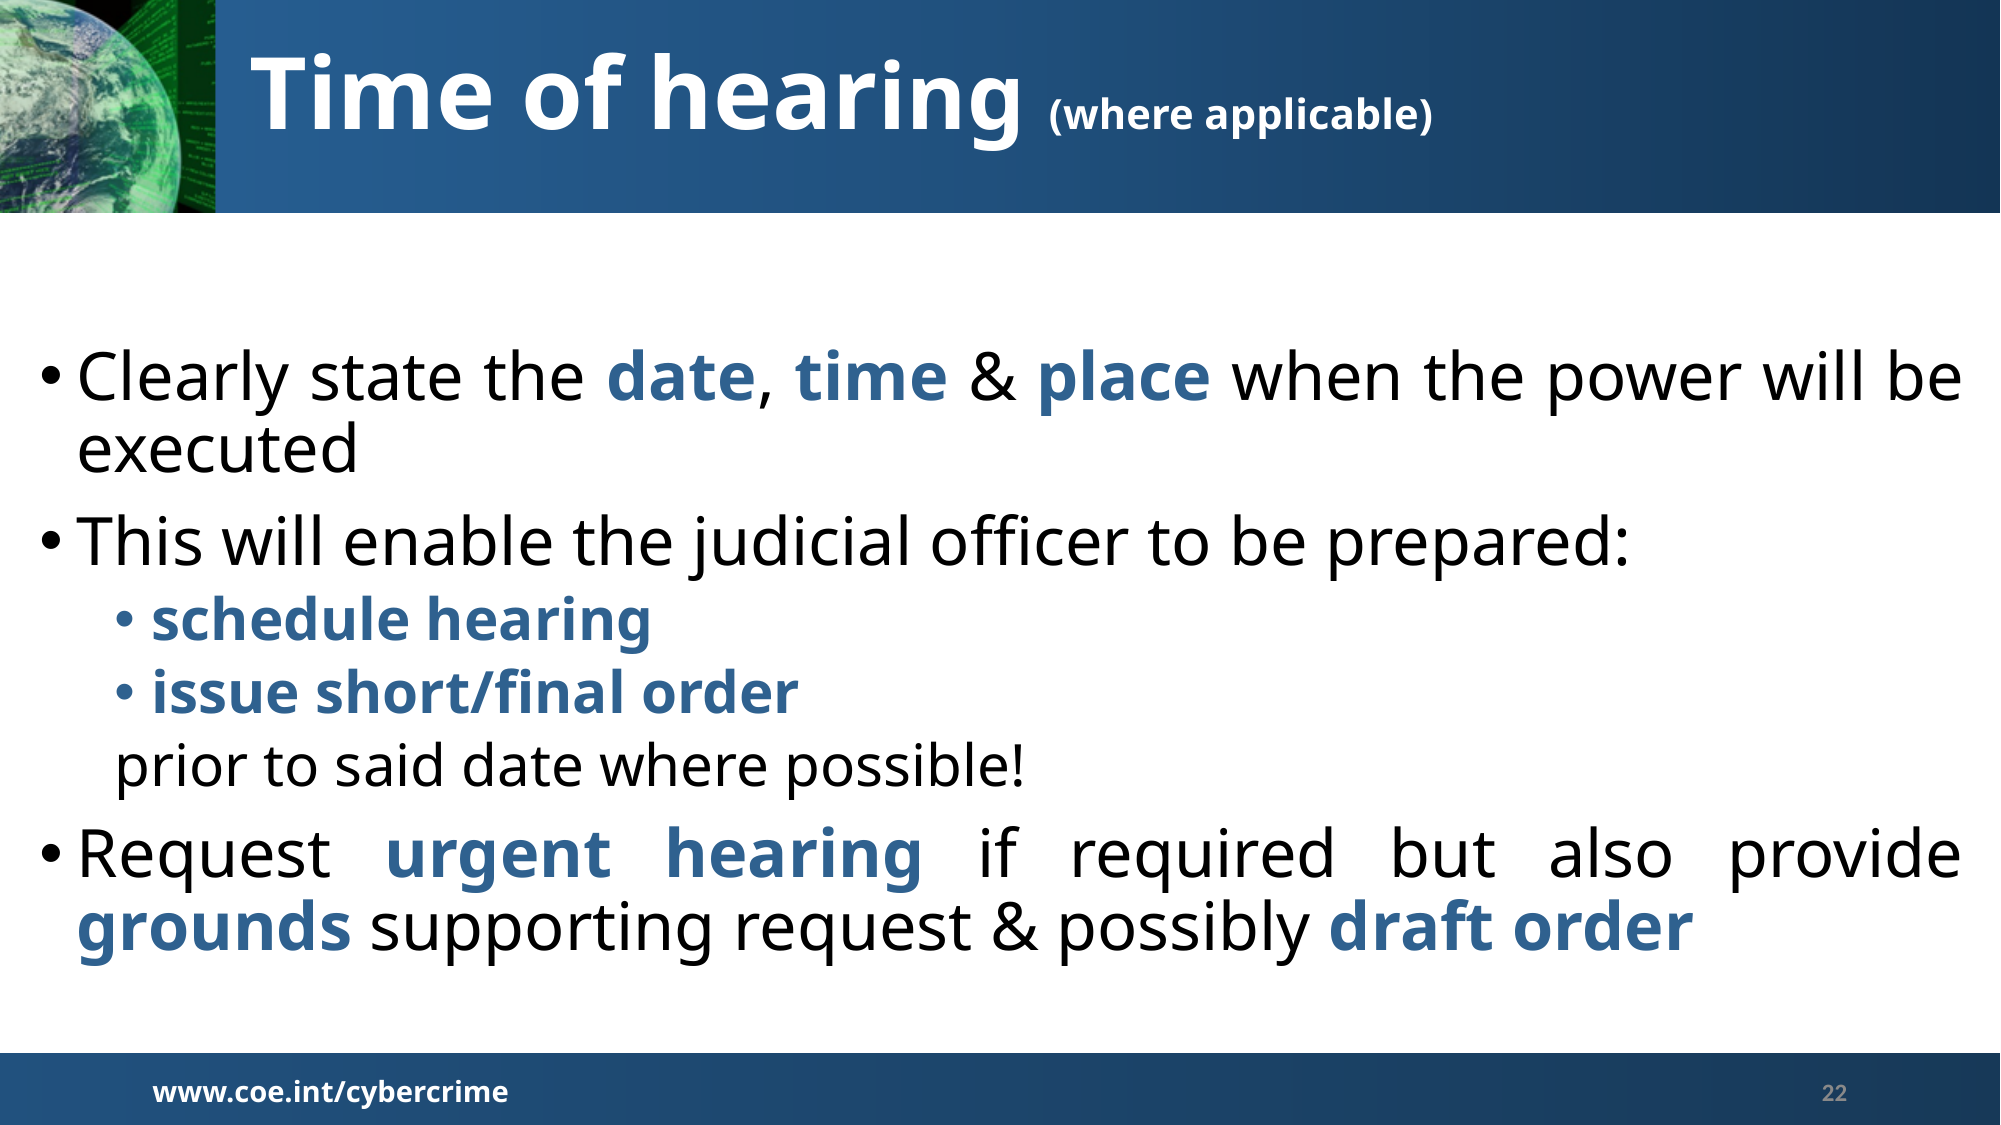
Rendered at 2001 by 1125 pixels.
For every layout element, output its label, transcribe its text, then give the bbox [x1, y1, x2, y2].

slide_number www.coe.int/cybercrime [137, 1061, 588, 1121]
title Time of hearing (where applicable) [234, 22, 1960, 172]
list Clearly state the date, time & place when the power will be executed This will enable the judicial officer to be prepared: schedule hearing issue short/final order prior to said date where possible! Request urgent hearing if required but also provide grounds supporting request & possibly draft order [24, 234, 1980, 1029]
picture [0, 0, 2000, 213]
slide_number 22 [1412, 1061, 1863, 1121]
